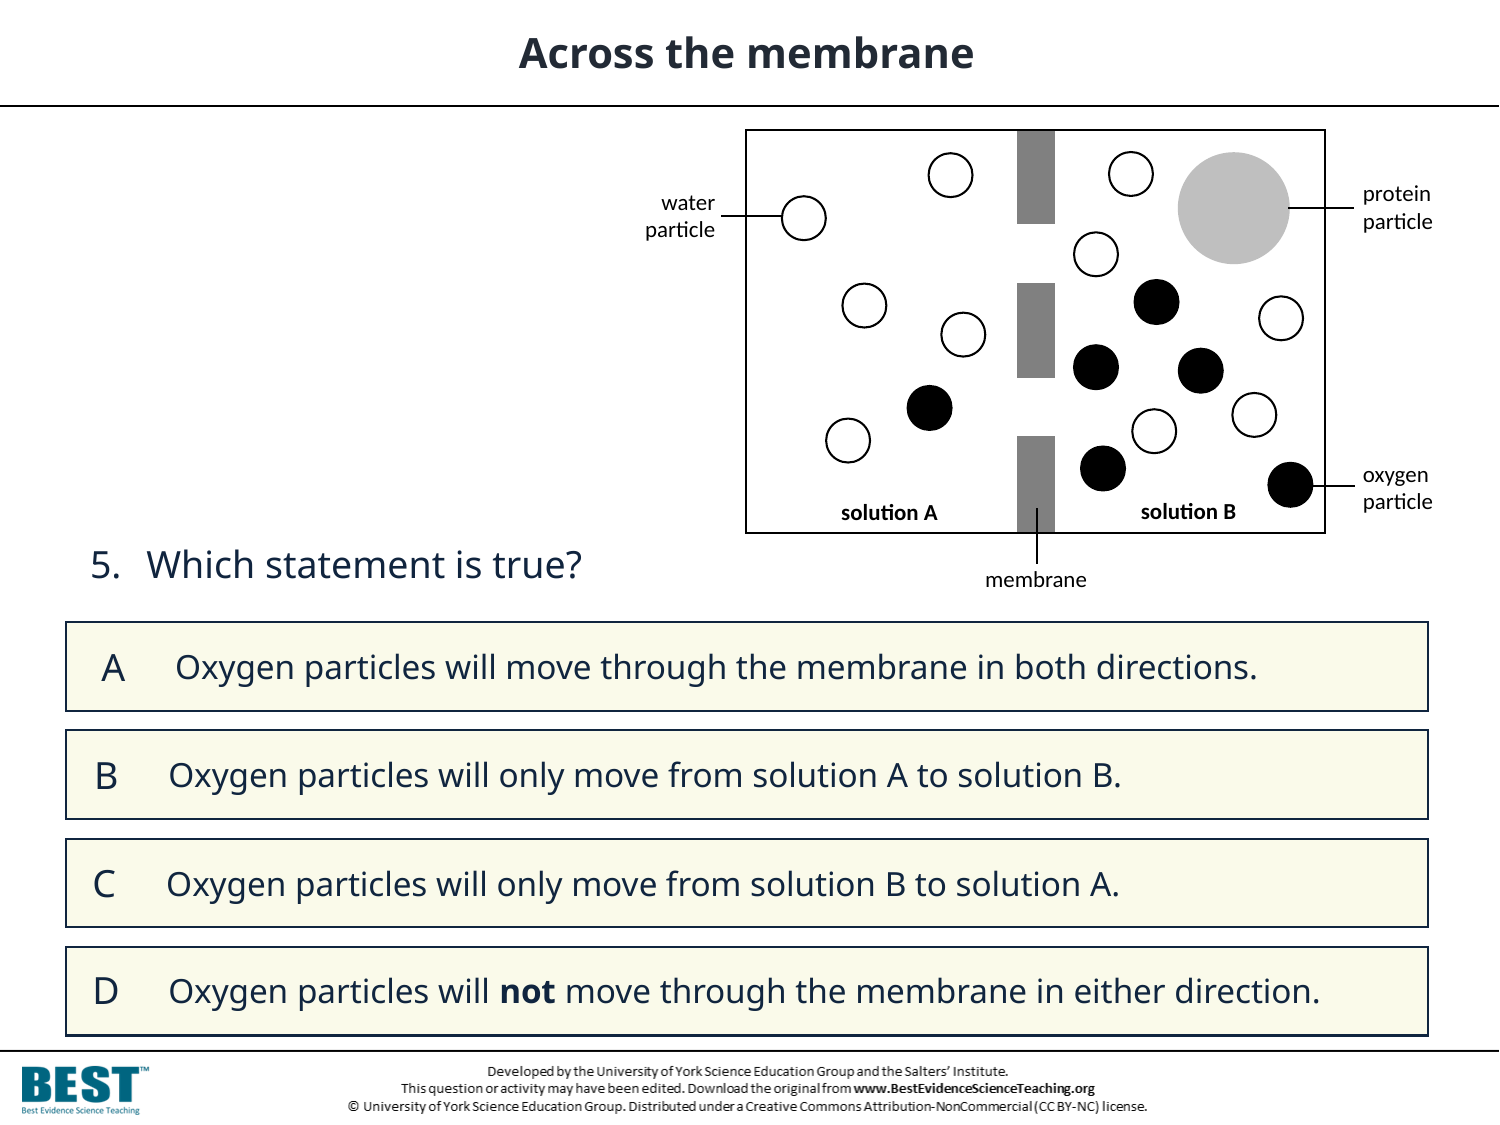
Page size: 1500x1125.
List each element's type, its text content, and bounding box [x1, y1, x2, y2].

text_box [594, 129, 1484, 597]
picture [0, 105, 1500, 1125]
text_box Across the membrane [23, 4, 1471, 99]
